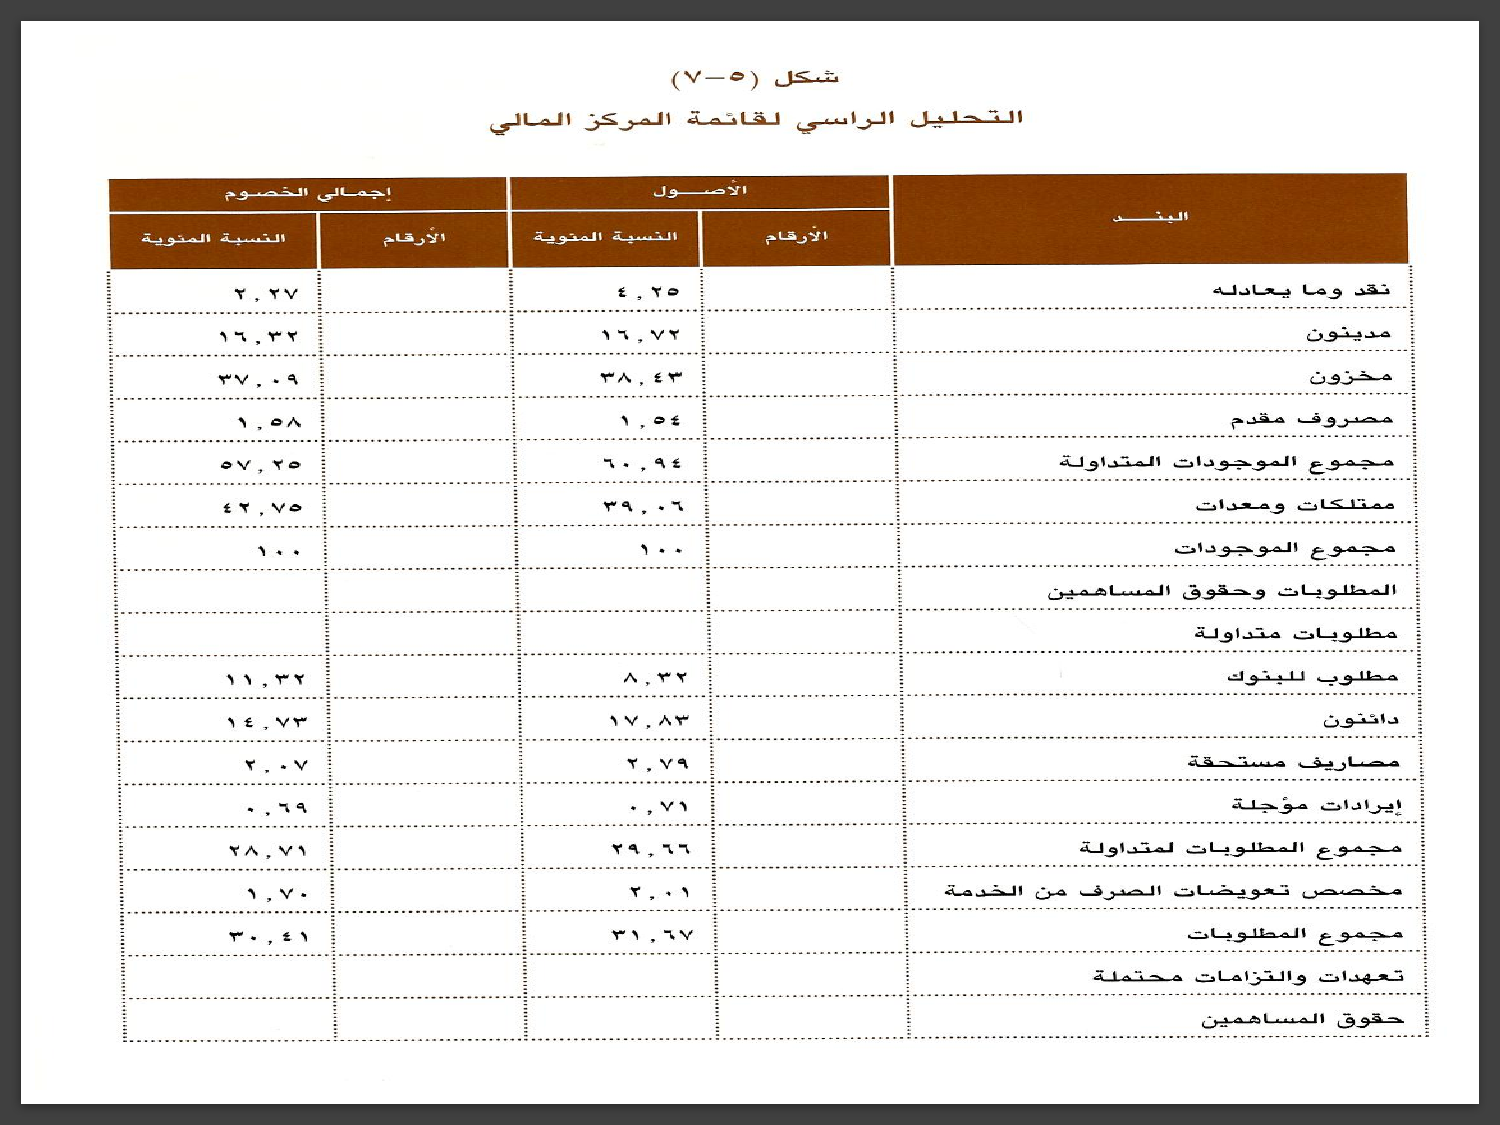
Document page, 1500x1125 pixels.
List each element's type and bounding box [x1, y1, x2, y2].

picture [34, 34, 1466, 1091]
